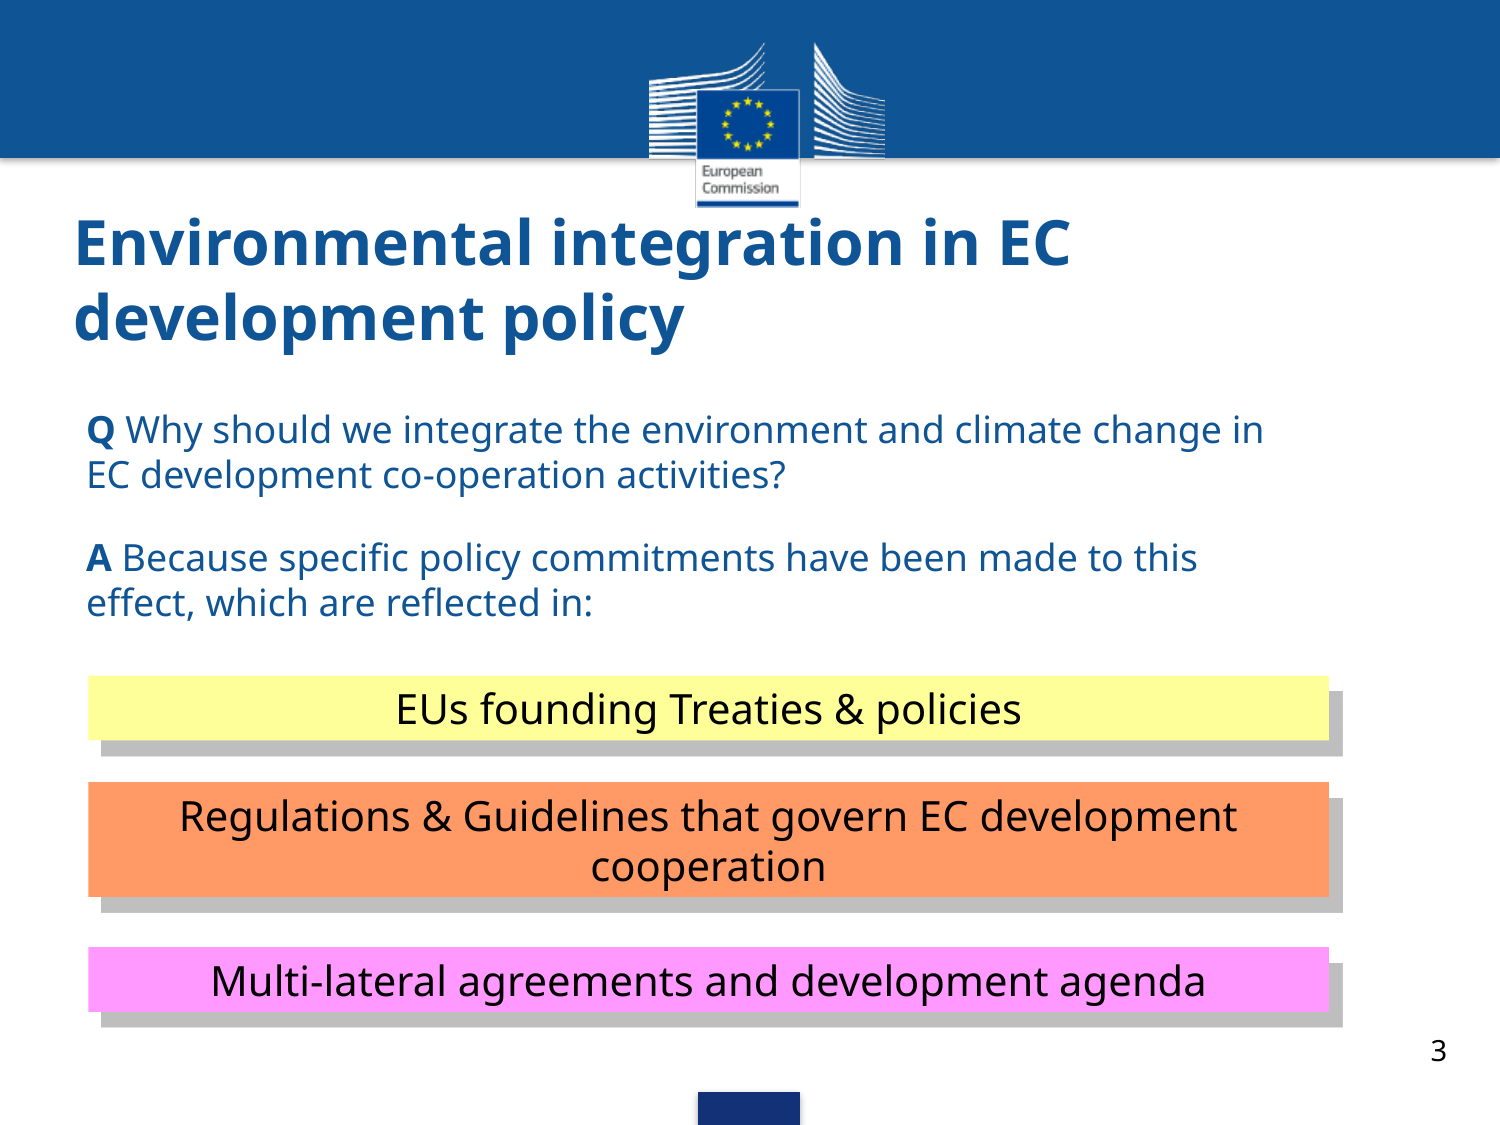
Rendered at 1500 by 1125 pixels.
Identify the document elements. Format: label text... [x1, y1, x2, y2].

text_box Multi-lateral agreements and development agenda [88, 946, 1330, 1013]
text_box Regulations & Guidelines that govern EC development cooperation [88, 781, 1330, 898]
text_box EUs founding Treaties & policies [88, 675, 1330, 741]
slide_number 3 [1412, 1024, 1463, 1103]
title Environmental integration in EC development policy [0, 206, 1253, 350]
picture [649, 42, 885, 206]
list Q Why should we integrate the environment and climate change in EC development co-operation activities? A Because specific policy commitments have been made to this effect, which are reflected in: [41, 398, 1317, 1050]
